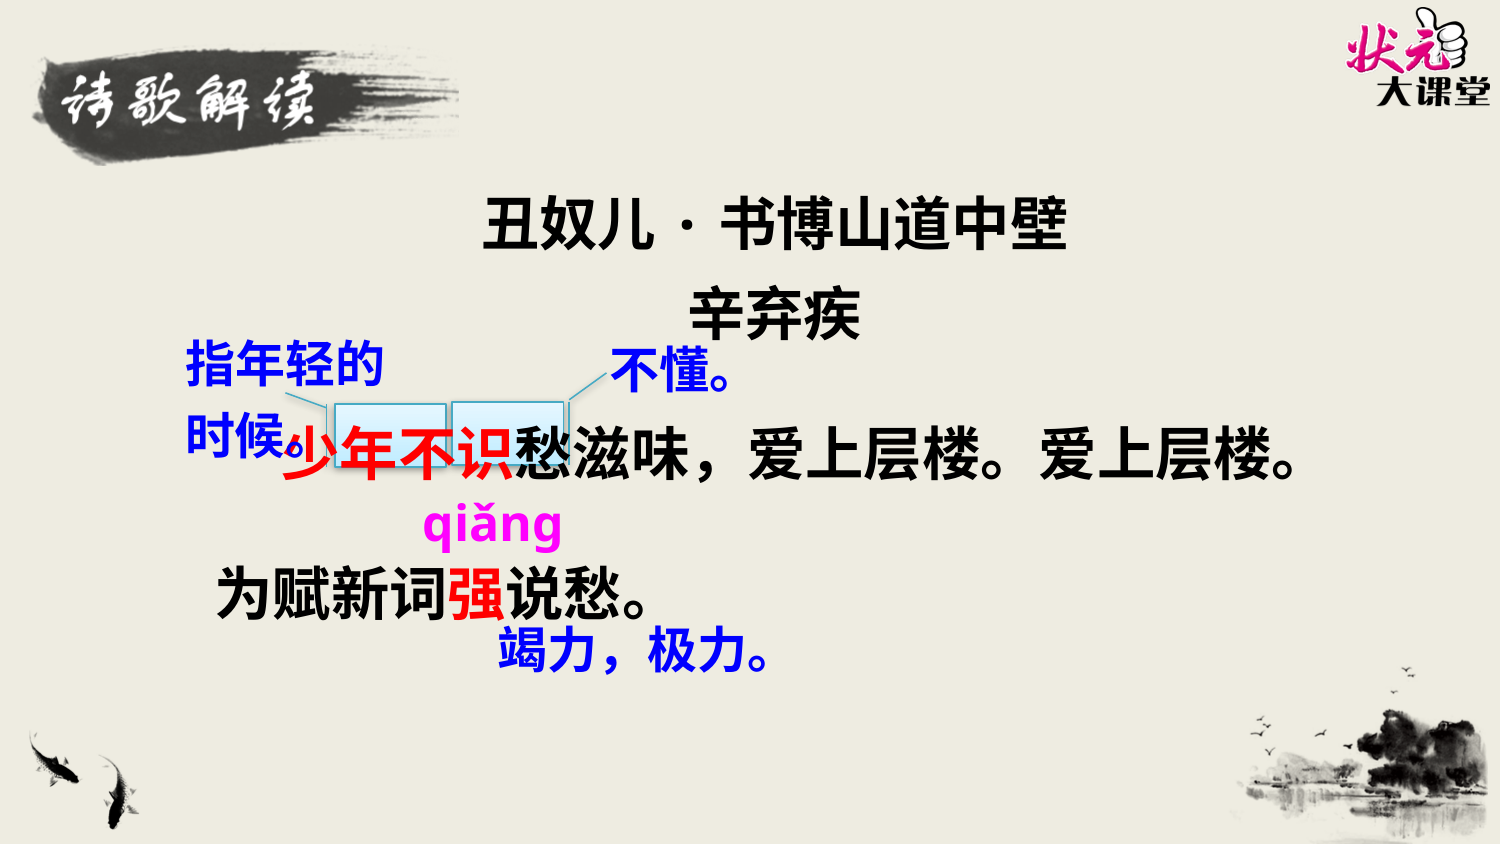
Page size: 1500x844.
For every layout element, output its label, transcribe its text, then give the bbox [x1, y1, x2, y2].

picture [0, 0, 1500, 844]
text_box 丑奴儿·书博山道中壁 辛弃疾 少年不识愁滋味，爱上层楼。爱上层楼。为赋新词强说愁。 [199, 158, 1350, 635]
text_box 指年轻的时候。 [170, 312, 406, 472]
text_box qiǎnɡ [407, 471, 598, 559]
text_box 不懂。 [594, 319, 767, 406]
text_box 竭力，极力。 [482, 599, 815, 686]
